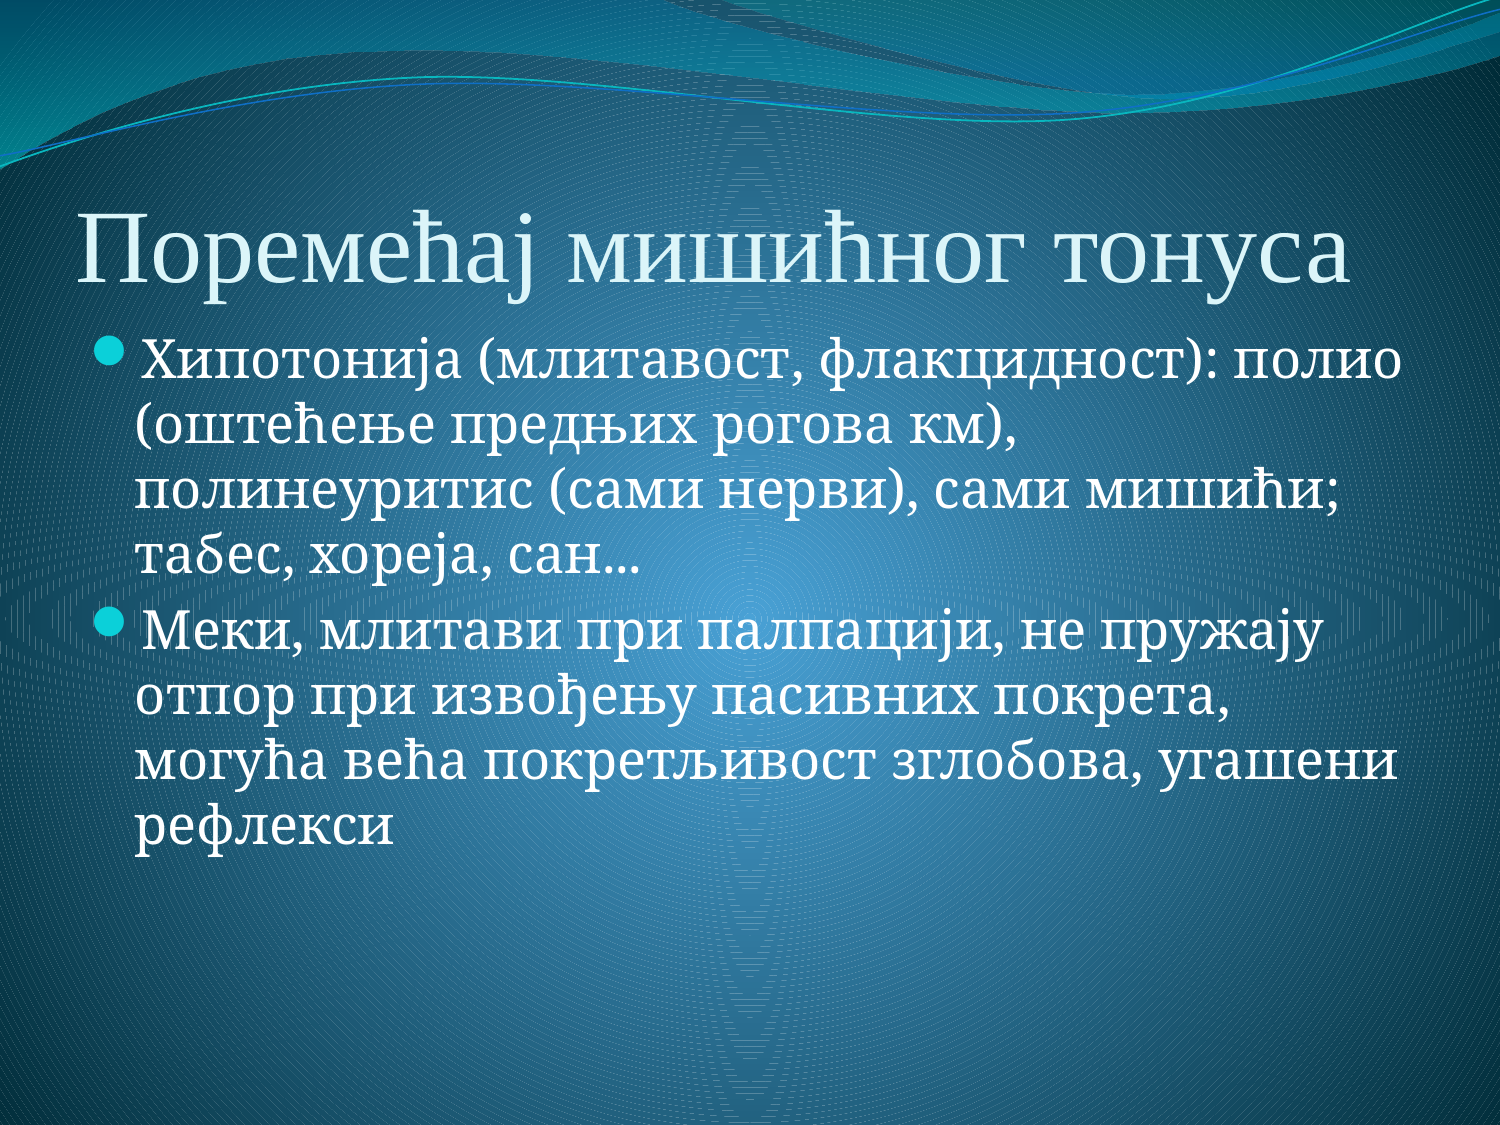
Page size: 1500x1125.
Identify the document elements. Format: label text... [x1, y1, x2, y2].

title Поремећај мишићног тонуса [75, 115, 1425, 303]
list Хипотонија (млитавост, флакцидност): полио (оштећење предњих рогова км), полинеуритис (сами нерви), сами мишићи; табес, хореја, сан... Меки, млитави при палпацији, не пружају отпор при извођењу пасивних покрета, могућа већа покретљивост зглобова, угашени рефлекси [75, 317, 1425, 1038]
